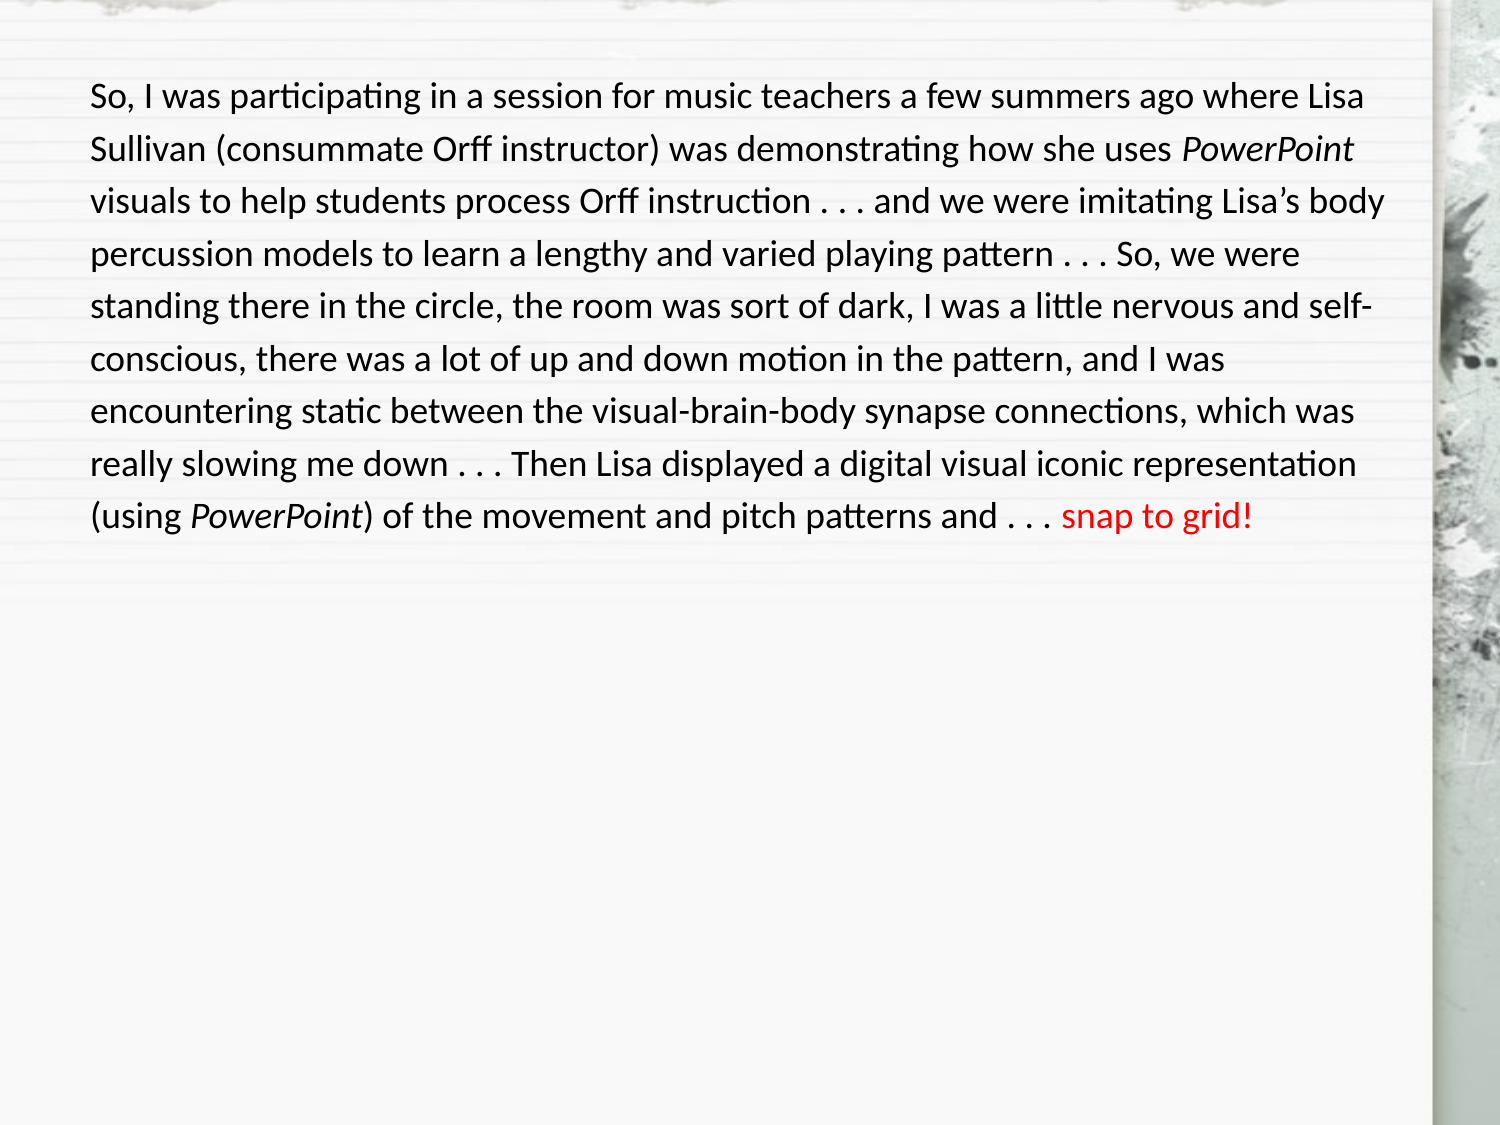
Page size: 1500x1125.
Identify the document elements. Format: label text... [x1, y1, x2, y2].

picture [0, 0, 1500, 1125]
list So, I was participating in a session for music teachers a few summers ago where Lisa Sullivan (consummate Orff instructor) was demonstrating how she uses PowerPoint visuals to help students process Orff instruction . . . and we were imitating Lisa’s body percussion models to learn a lengthy and varied playing pattern . . . So, we were standing there in the circle, the room was sort of dark, I was a little nervous and self- conscious, there was a lot of up and down motion in the pattern, and I was encountering static between the visual-brain-body synapse connections, which was really slowing me down . . . Then Lisa displayed a digital visual iconic representation (using PowerPoint) of the movement and pitch patterns and . . . snap to grid! [75, 63, 1425, 1048]
